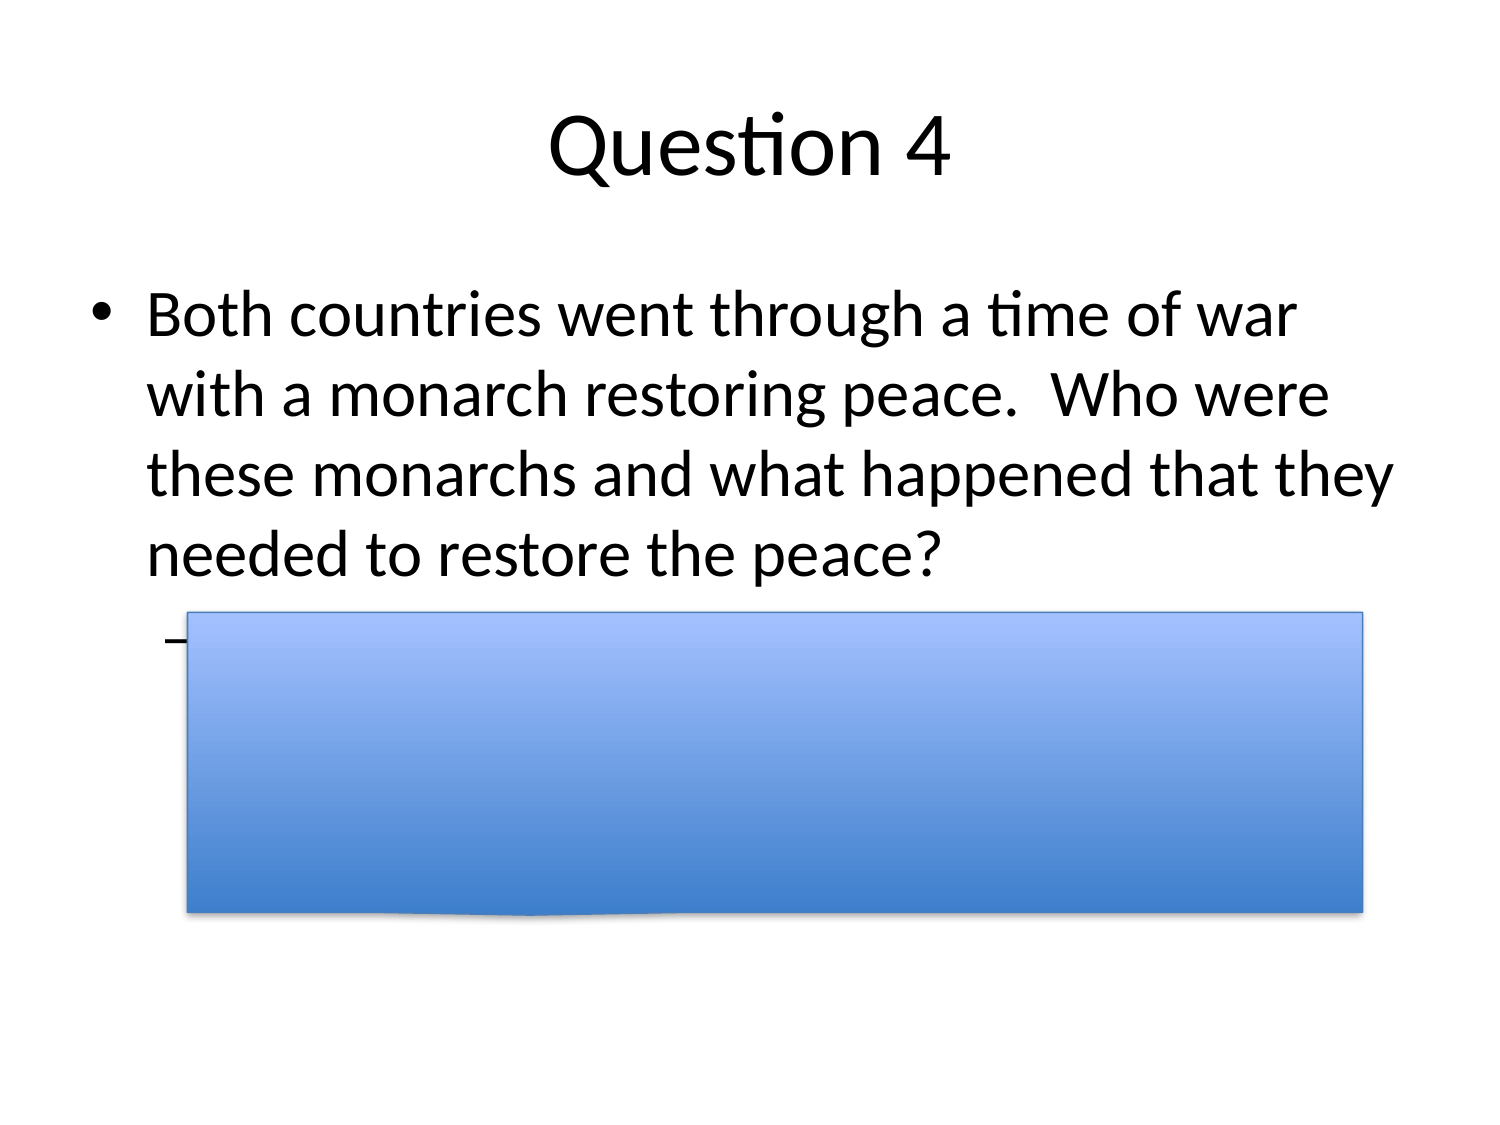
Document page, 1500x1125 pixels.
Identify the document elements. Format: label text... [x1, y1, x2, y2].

text_box [186, 611, 1364, 916]
list Both countries went through a time of war with a monarch restoring peace. Who were these monarchs and what happened that they needed to restore the peace? Octavius/Augustus restored peace after Julius Caesar was assassinated in Rome and England’s Stuart monarchy after Charles I’s execution in 1649 and England’s civil wars. [75, 262, 1425, 1005]
title Question 4 [75, 45, 1425, 233]
